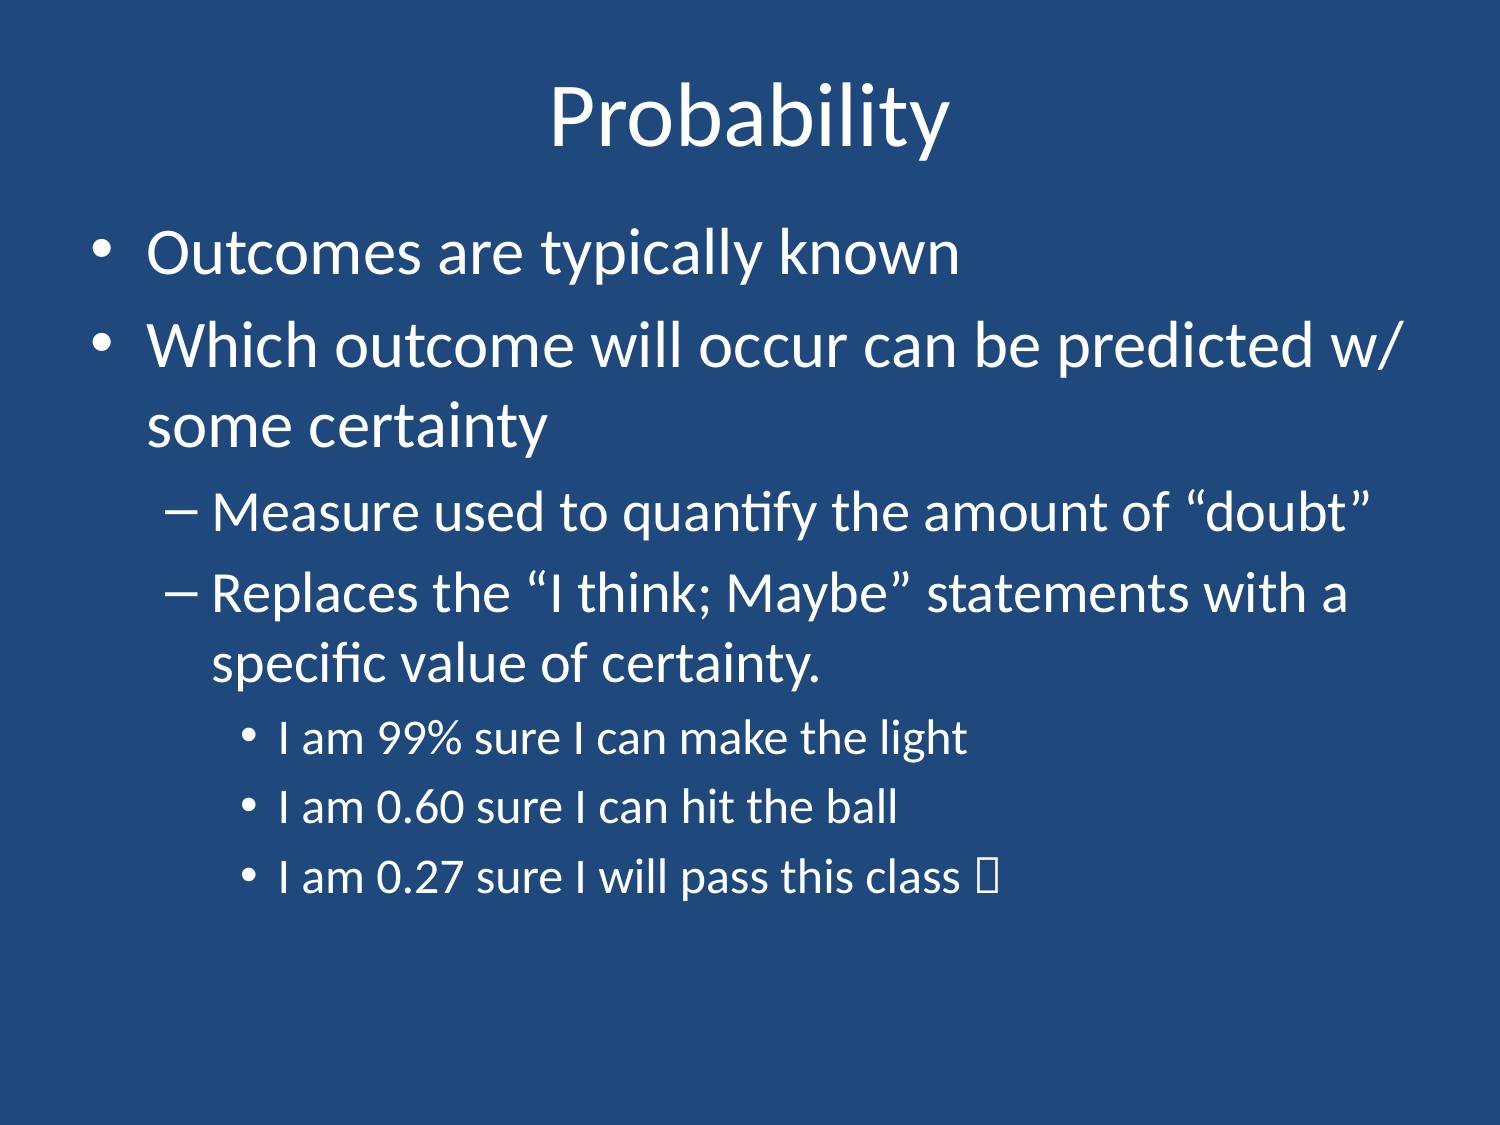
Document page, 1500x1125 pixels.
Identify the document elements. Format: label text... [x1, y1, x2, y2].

title Probability [75, 45, 1425, 175]
list Outcomes are typically known Which outcome will occur can be predicted w/ some certainty Measure used to quantify the amount of “doubt” Replaces the “I think; Maybe” statements with a specific value of certainty. I am 99% sure I can make the light I am 0.60 sure I can hit the ball I am 0.27 sure I will pass this class  [75, 200, 1425, 1005]
